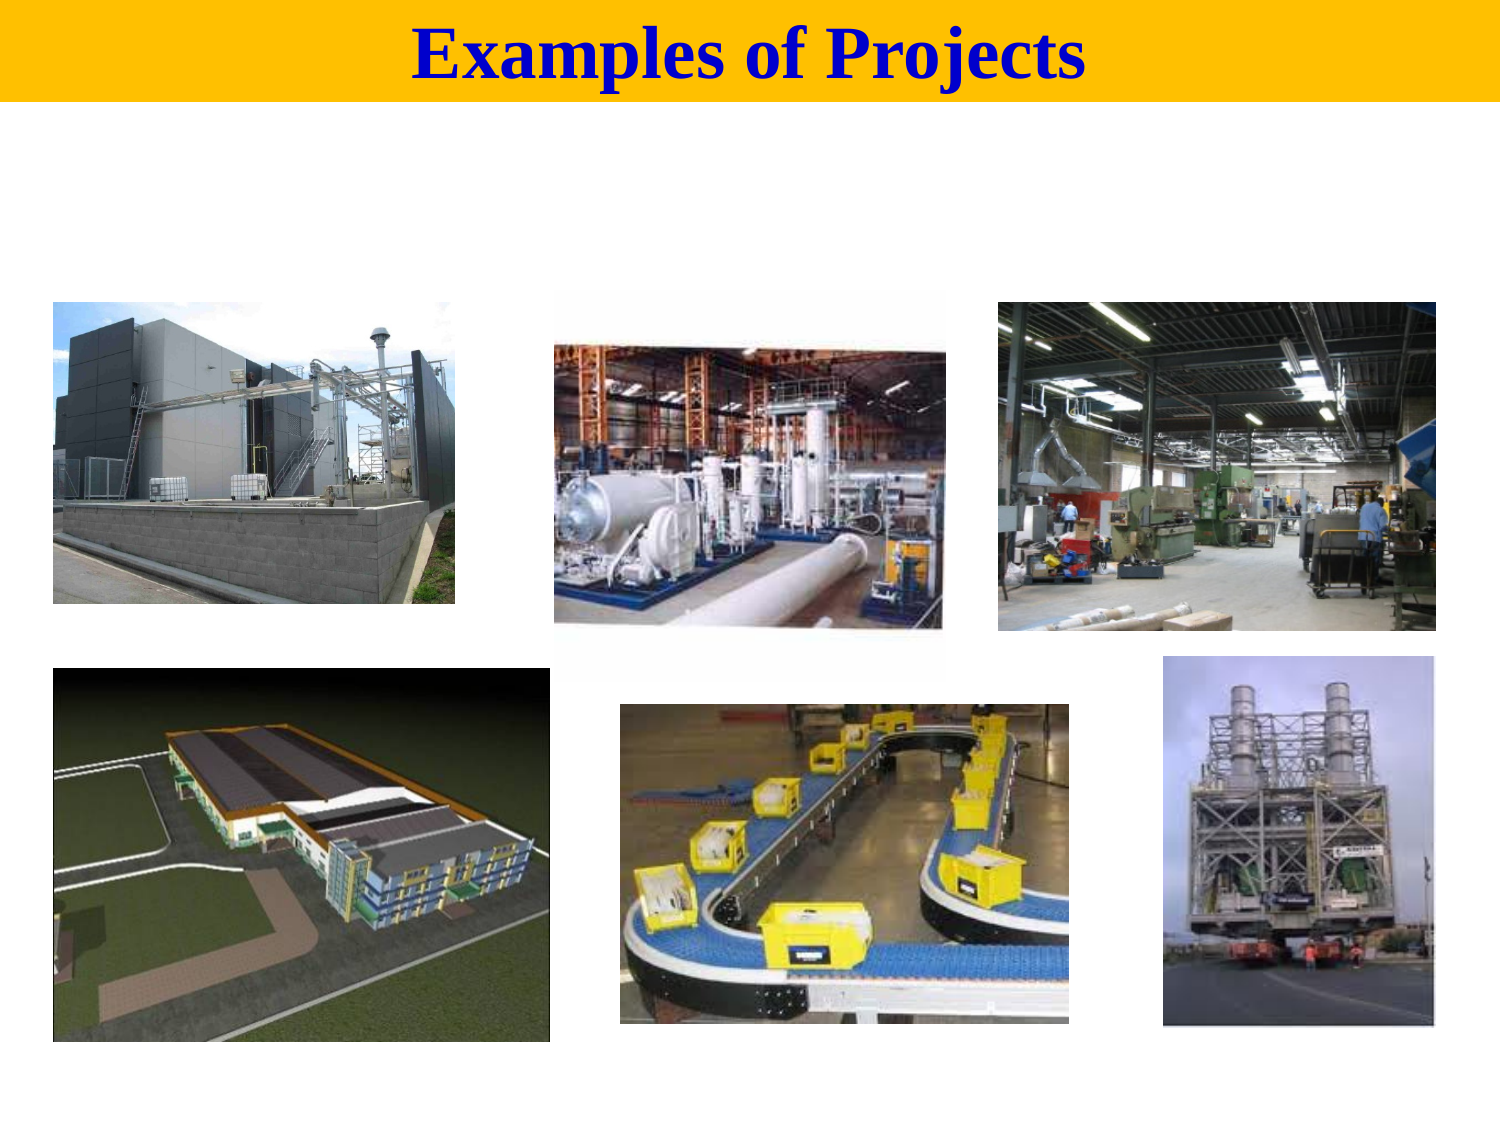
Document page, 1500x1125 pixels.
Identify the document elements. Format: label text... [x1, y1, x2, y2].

picture [52, 302, 455, 605]
picture [997, 302, 1436, 631]
picture [619, 703, 1070, 1024]
title Examples of Projects [0, 0, 1500, 102]
picture [1163, 656, 1436, 1029]
picture [554, 290, 946, 682]
picture [52, 668, 550, 1043]
